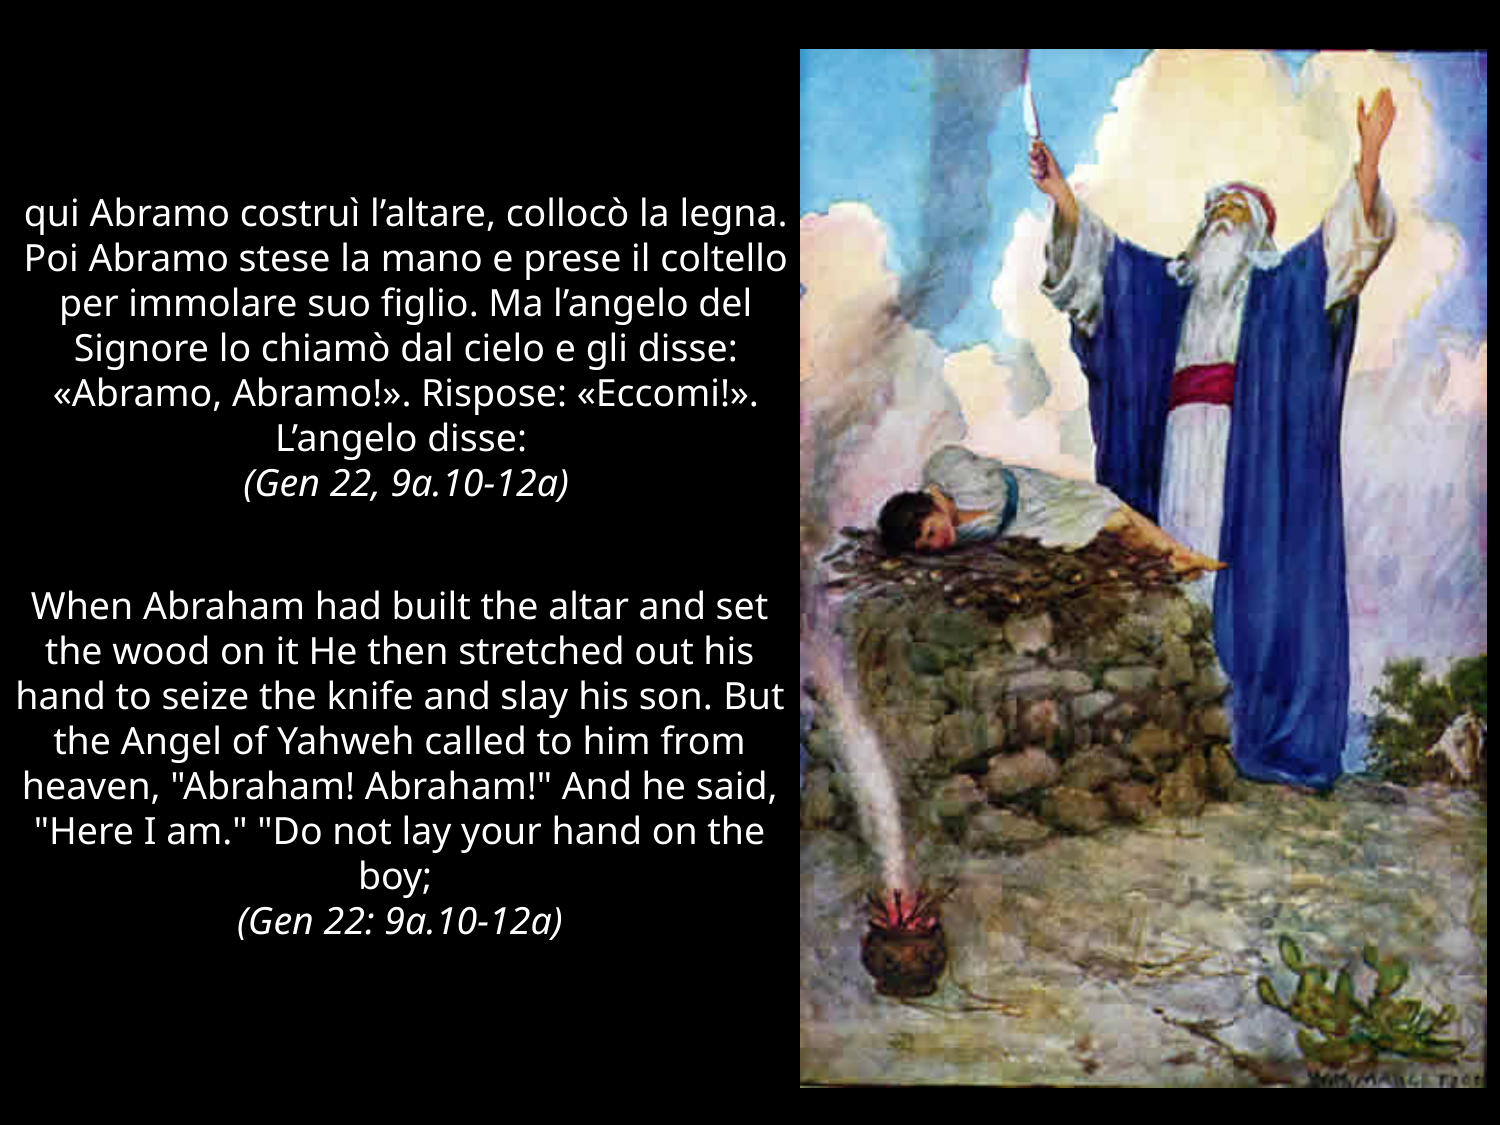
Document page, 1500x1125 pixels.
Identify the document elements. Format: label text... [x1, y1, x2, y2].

title qui Abramo costruì l’altare, collocò la legna. Poi Abramo stese la mano e prese il coltello per immolare suo figlio. Ma l’angelo del Signore lo chiamò dal cielo e gli disse: «Abramo, Abramo!». Rispose: «Eccomi!». L’angelo disse: (Gen 22, 9a.10-12a) [0, 275, 799, 463]
text_box When Abraham had built the altar and set the wood on it He then stretched out his hand to seize the knife and slay his son. But the Angel of Yahweh called to him from heaven, "Abraham! Abraham!" And he said, "Here I am." "Do not lay your hand on the boy; (Gen 22: 9a.10-12a) [0, 574, 799, 950]
picture [799, 49, 1487, 1088]
